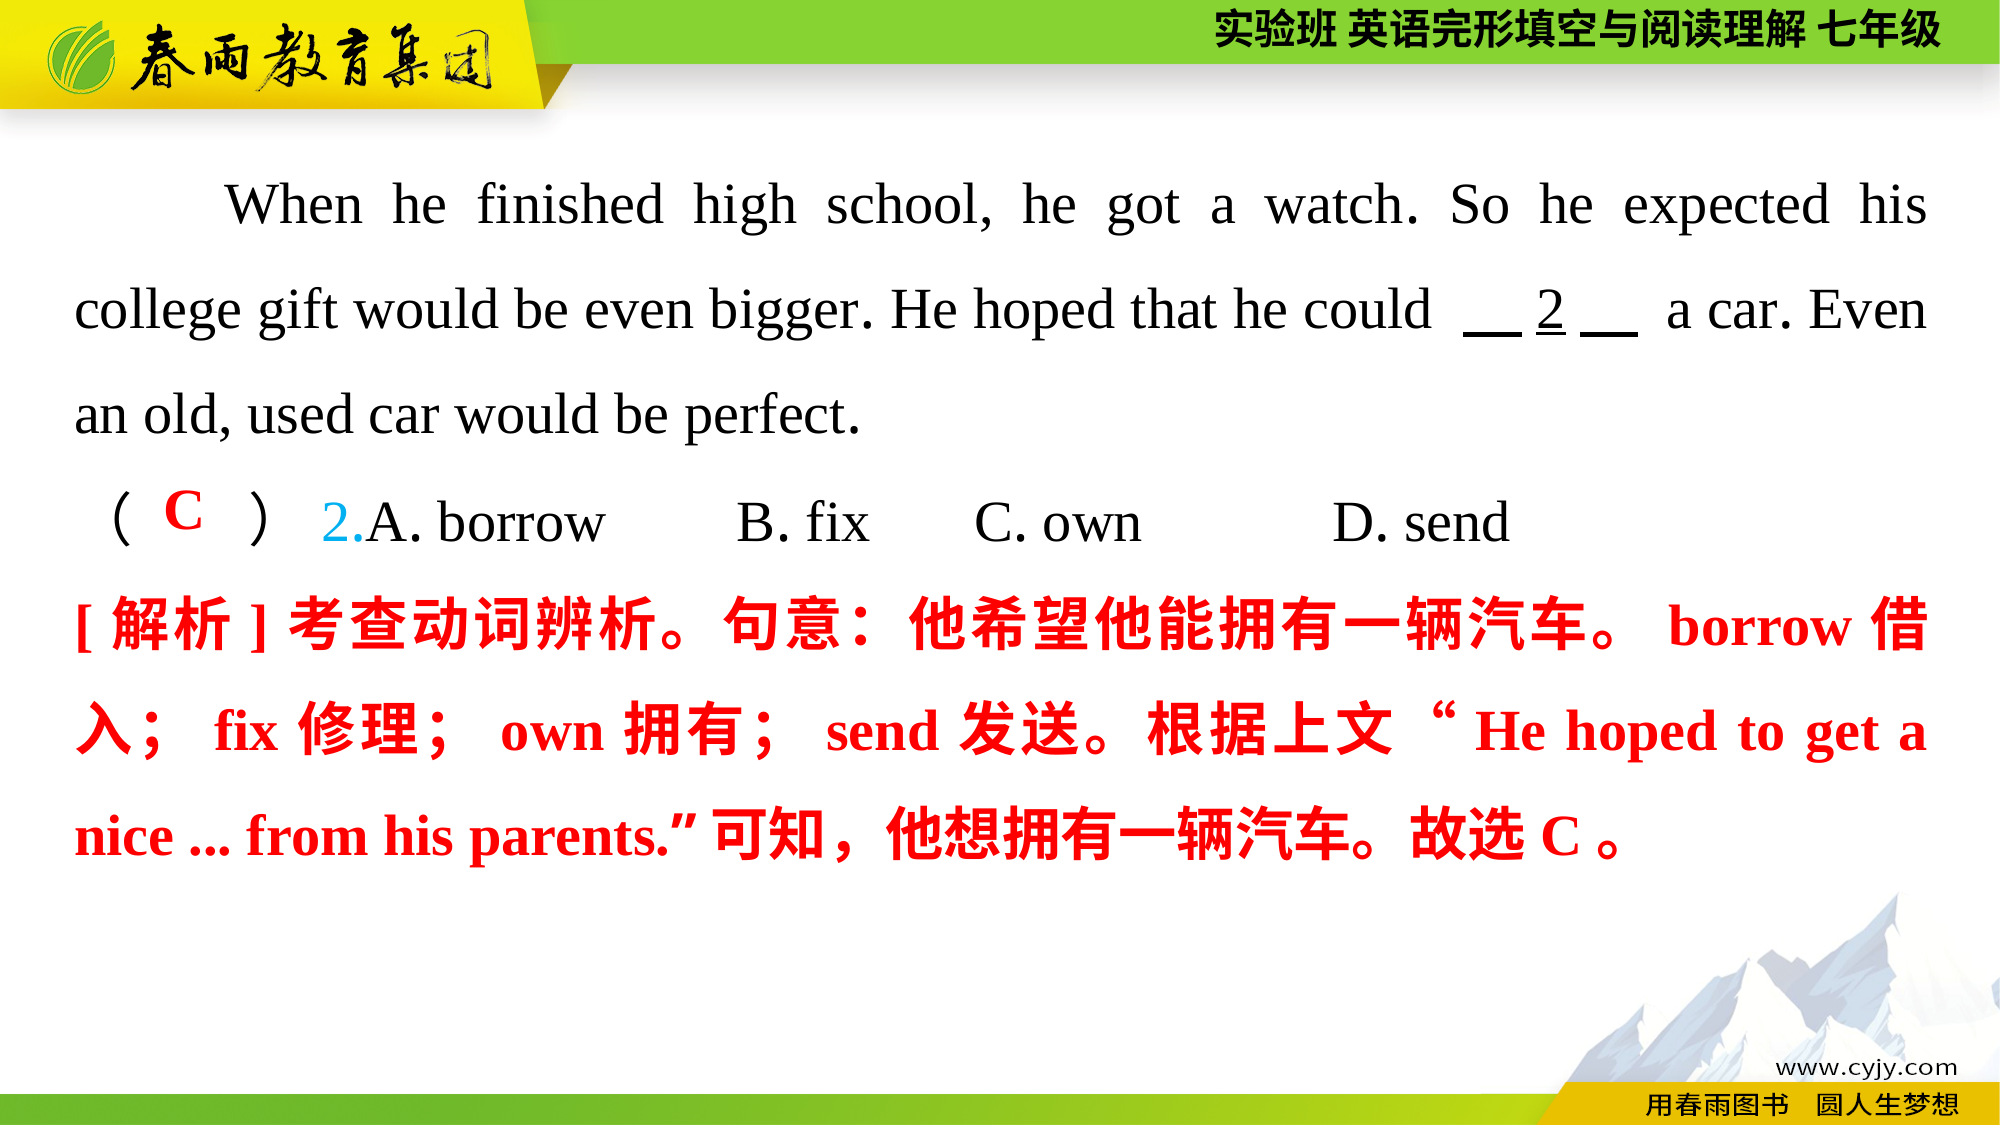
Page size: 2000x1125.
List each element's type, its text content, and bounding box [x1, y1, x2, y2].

text_box [解析]考查动词辨析。句意：他希望他能拥有一辆汽车。borrow借入；fix修理；own拥有；send发送。根据上文“He hoped to get a nice ... from his parents.”可知，他想拥有一辆汽车。故选C。 [59, 545, 1944, 875]
list When he finished high school, he got a watch. So he expected his college gift would be even bigger. He hoped that he could 2 a car. Even an old, used car would be perfect. [59, 122, 1944, 440]
text_box （ ）2.A. borrow B. fix C. own D. send [59, 440, 1944, 545]
text_box C [148, 463, 221, 549]
picture [0, 0, 2000, 1125]
